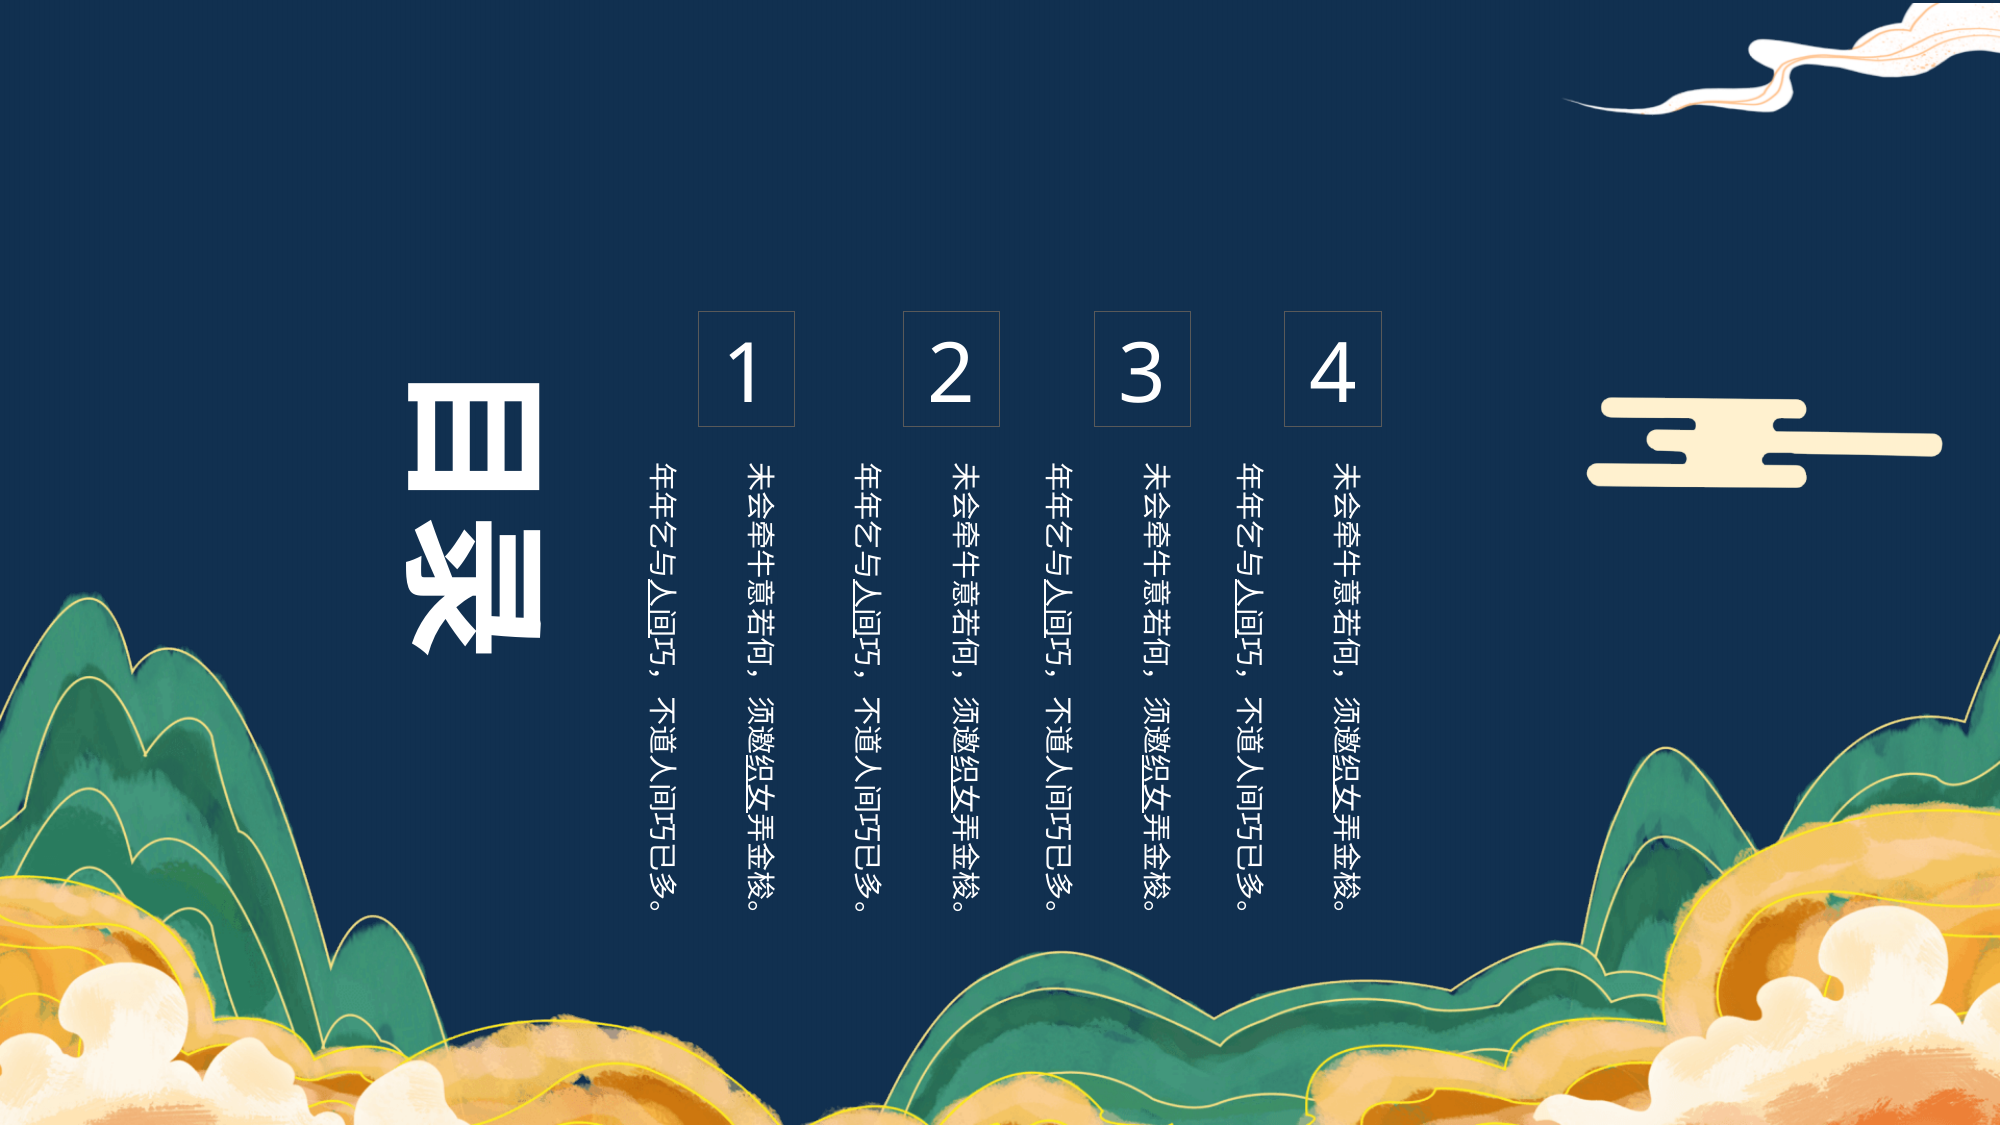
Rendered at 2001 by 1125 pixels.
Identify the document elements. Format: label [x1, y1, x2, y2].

picture [0, 0, 2000, 1125]
text_box [565, 311, 1395, 543]
